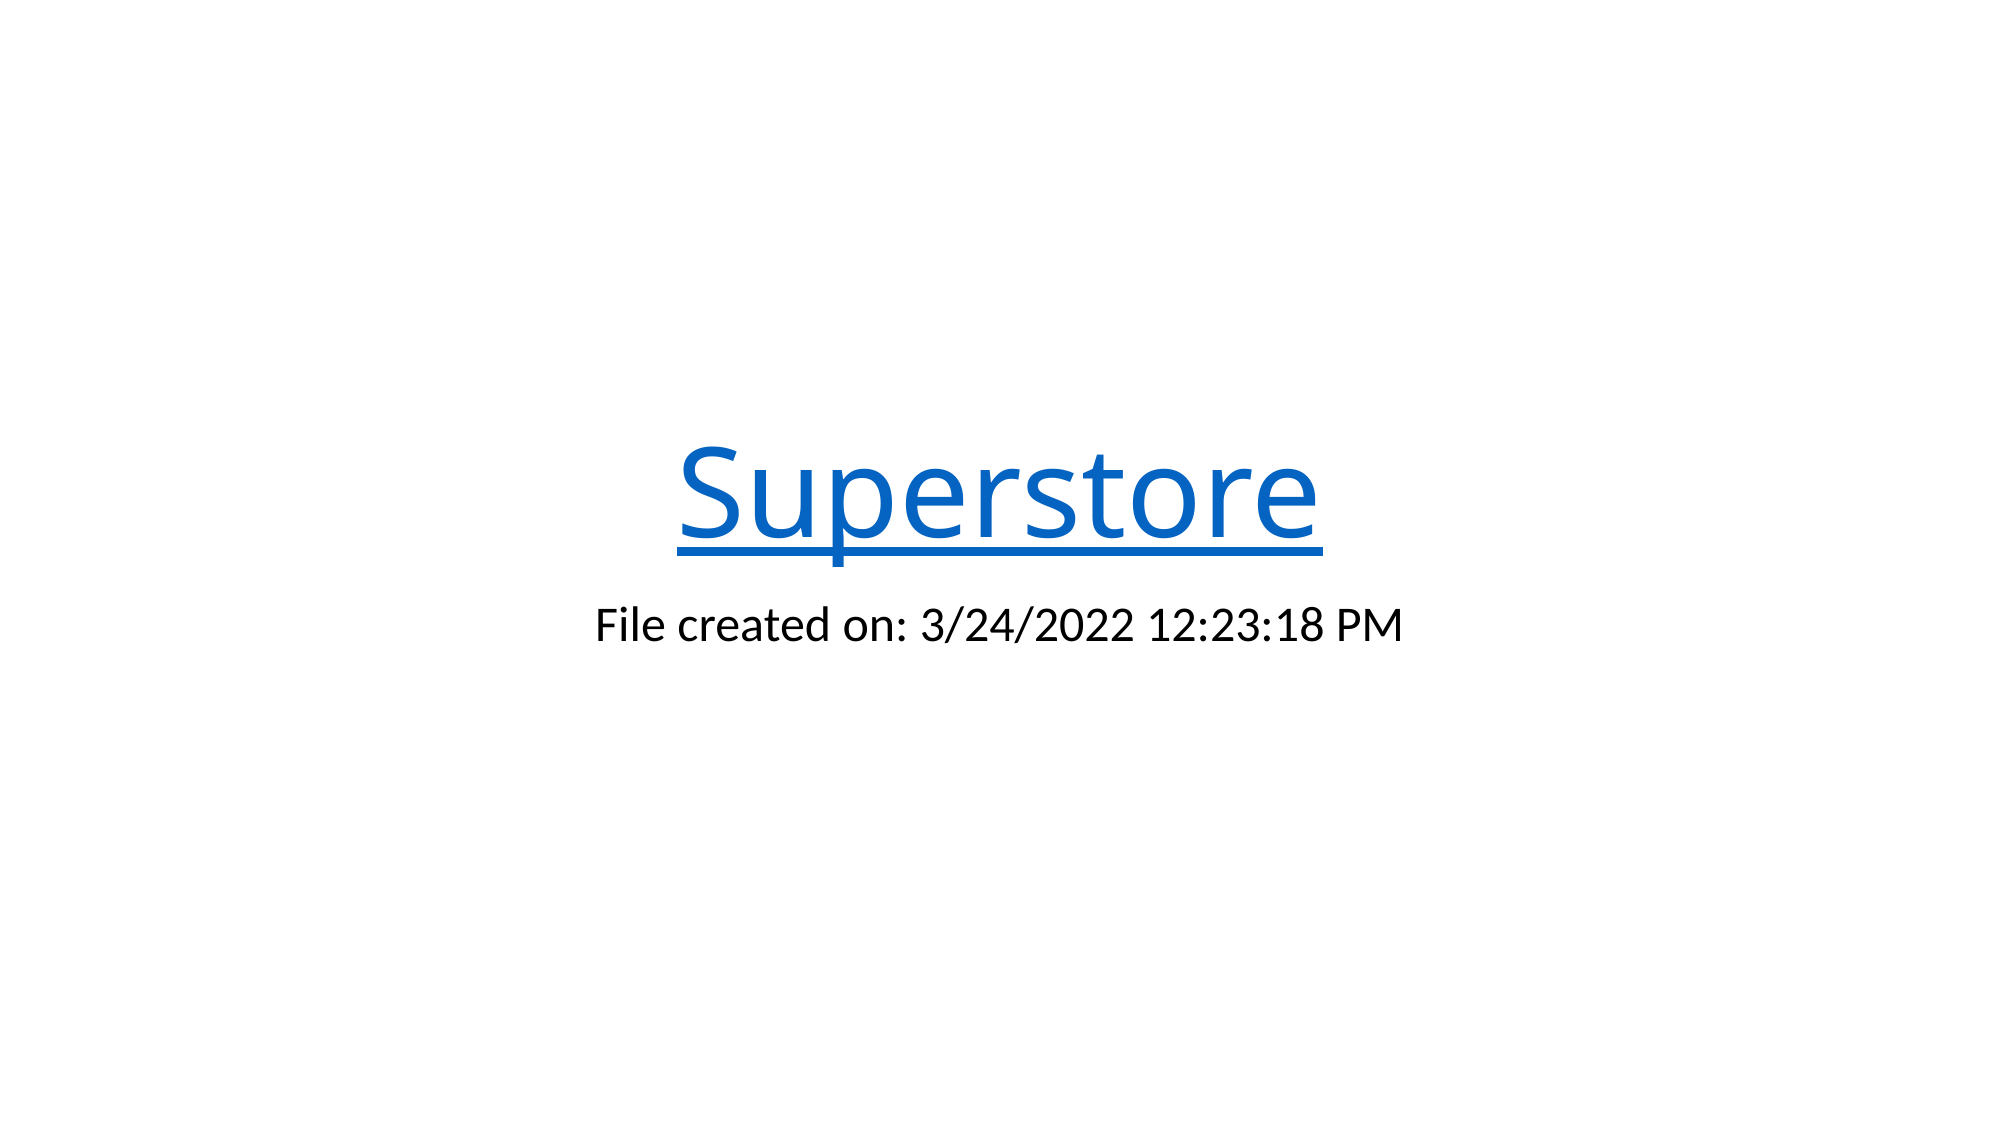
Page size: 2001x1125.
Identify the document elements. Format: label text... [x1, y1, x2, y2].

subtitle File created on: 3/24/2022 12:23:18 PM [249, 590, 1750, 863]
title Superstore [249, 184, 1750, 576]
